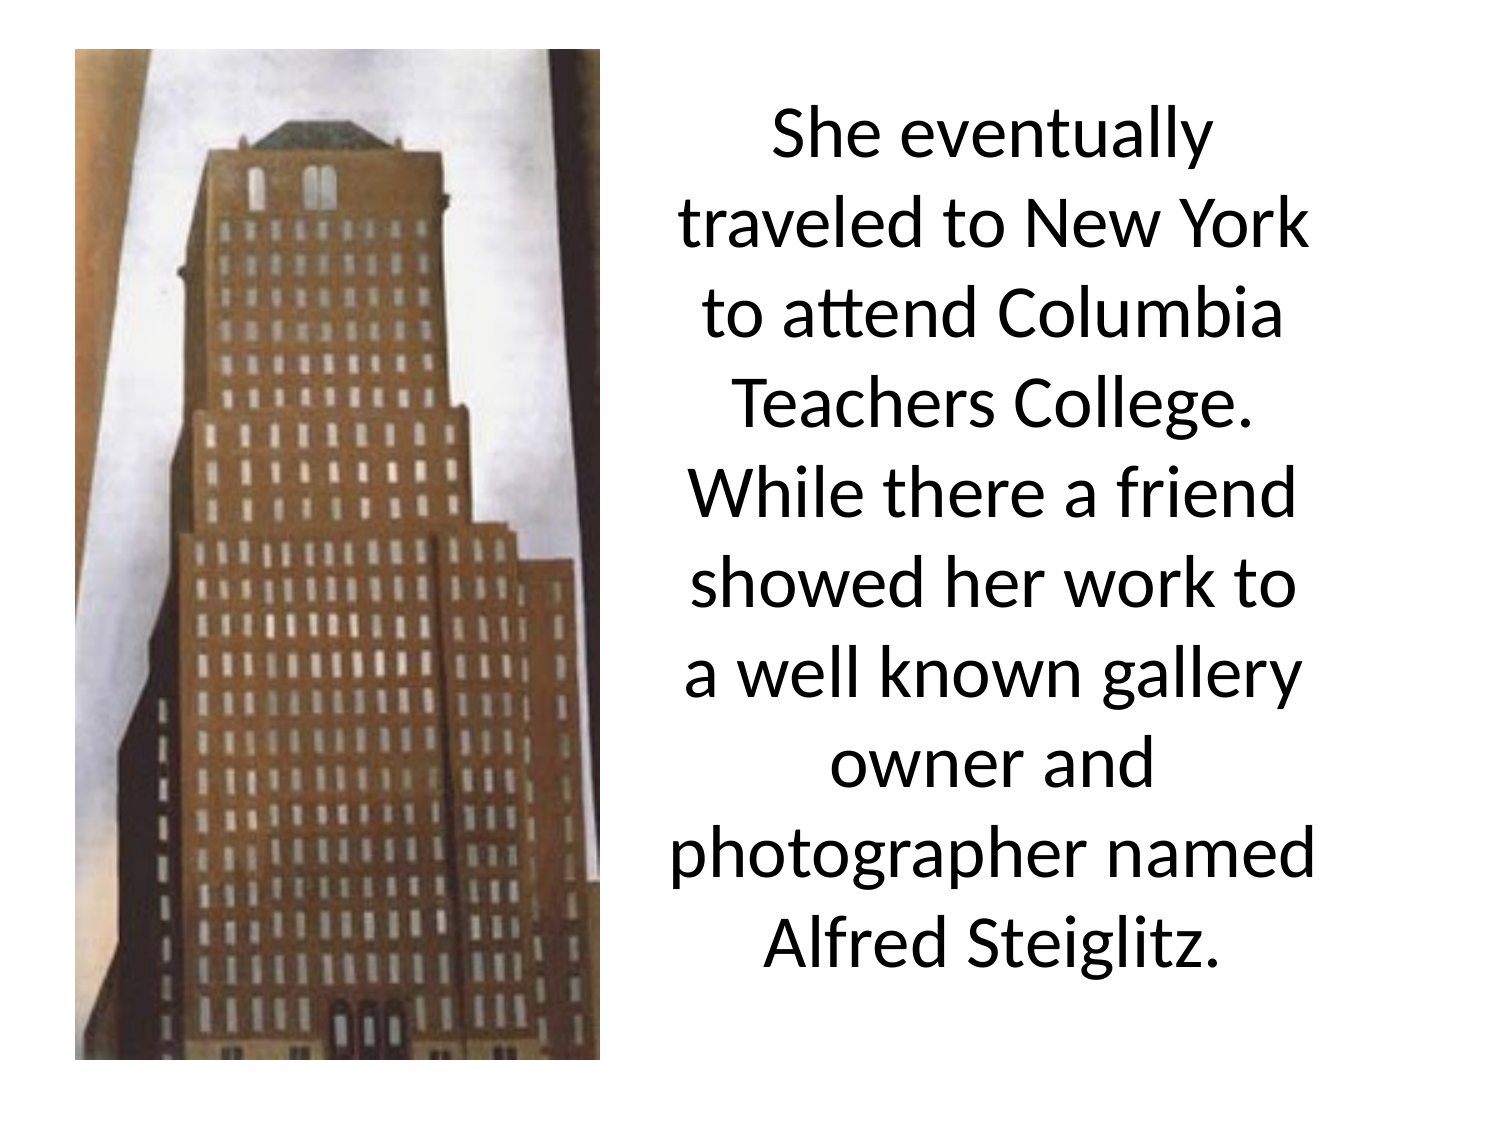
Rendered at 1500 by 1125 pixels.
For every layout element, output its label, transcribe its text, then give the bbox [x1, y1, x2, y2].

text_box She eventually traveled to New York to attend Columbia Teachers College. While there a friend showed her work to a well known gallery owner and photographer named Alfred Steiglitz. [649, 74, 1338, 990]
picture [74, 49, 601, 1060]
